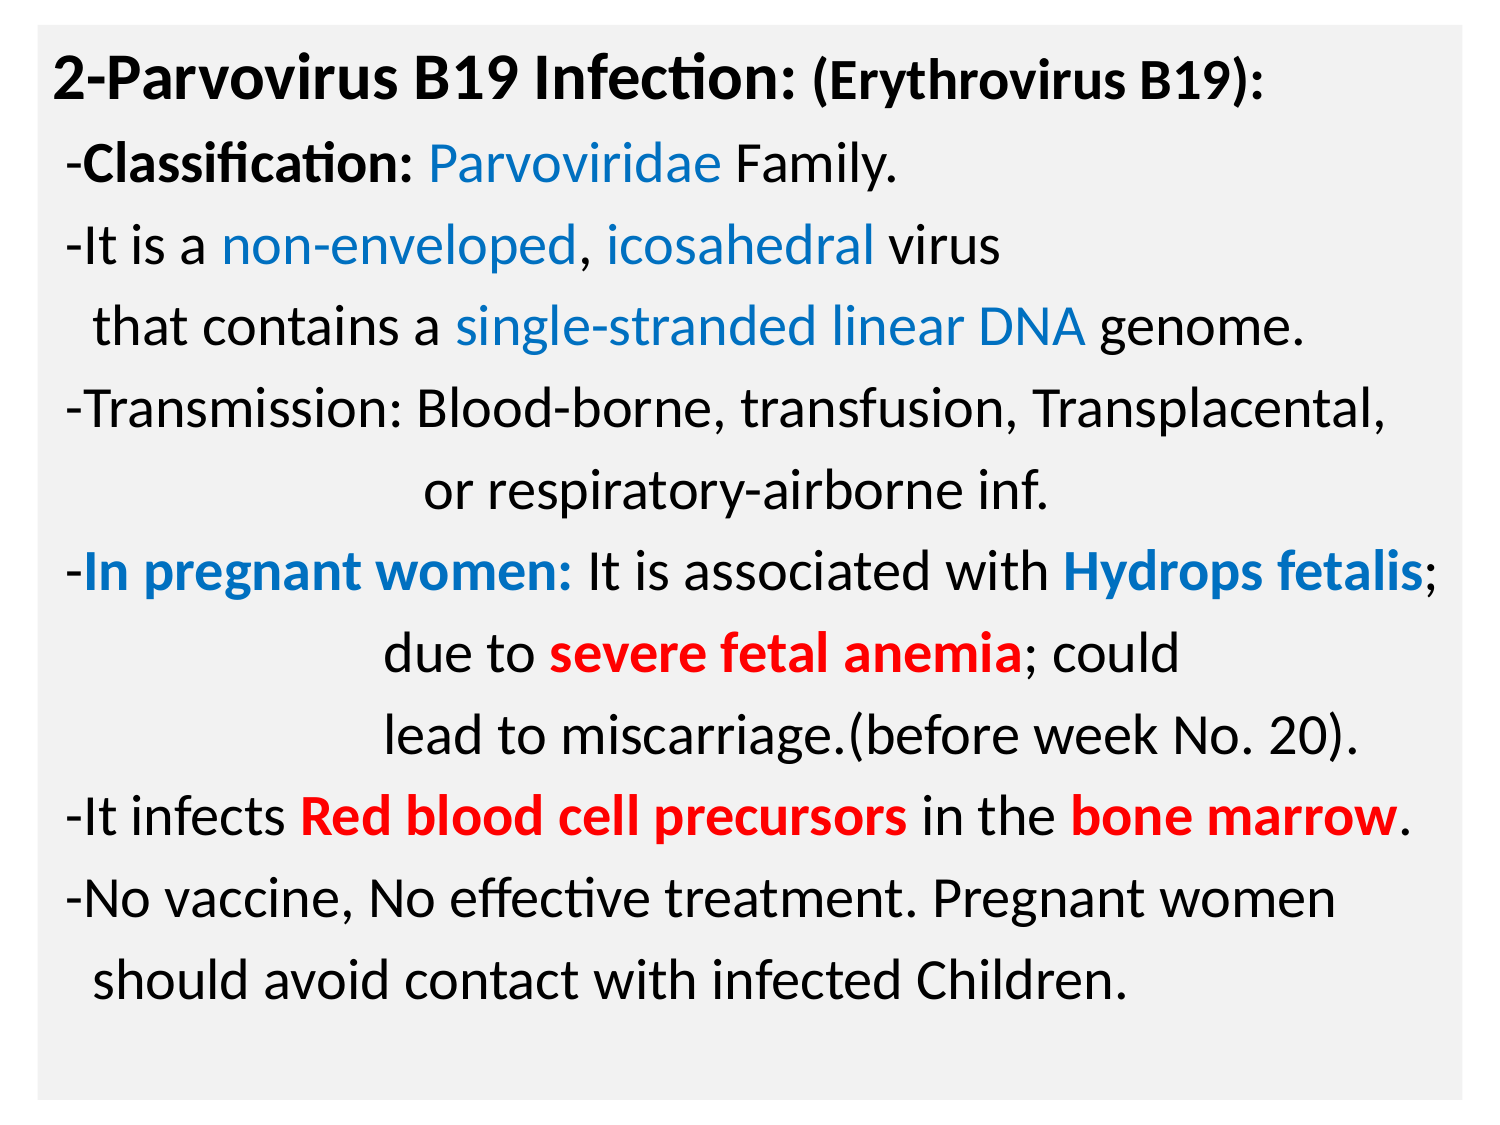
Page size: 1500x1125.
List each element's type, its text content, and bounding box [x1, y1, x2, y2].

subtitle 2-Parvovirus B19 Infection: (Erythrovirus B19): -Classification: Parvoviridae Family. -It is a non-enveloped, icosahedral virus that contains a single-stranded linear DNA genome. -Transmission: Blood-borne, transfusion, Transplacental, or respiratory-airborne inf. -In pregnant women: It is associated with Hydrops fetalis; due to severe fetal anemia; could lead to miscarriage.(before week No. 20). -It infects Red blood cell precursors in the bone marrow. -No vaccine, No effective treatment. Pregnant women should avoid contact with infected Children. [37, 24, 1463, 1100]
